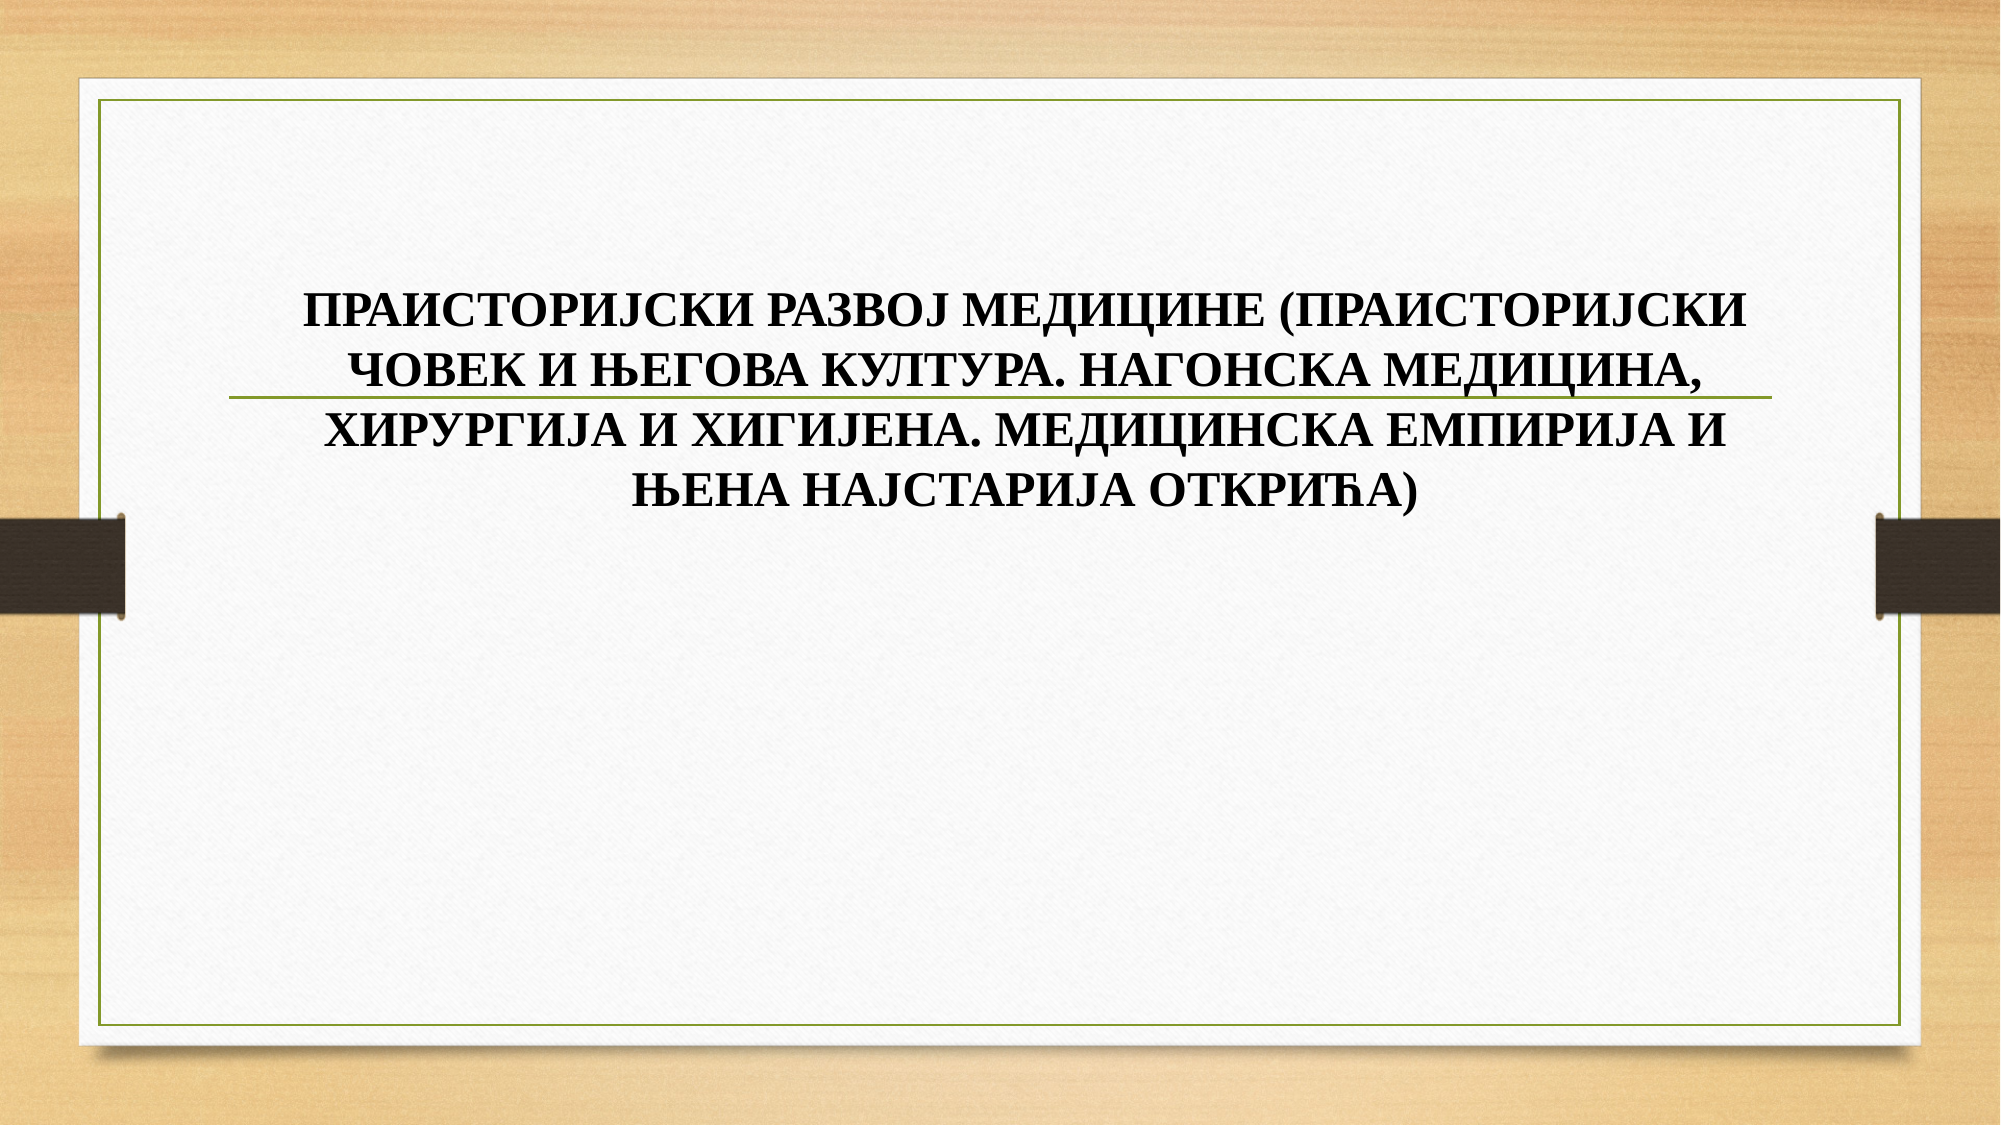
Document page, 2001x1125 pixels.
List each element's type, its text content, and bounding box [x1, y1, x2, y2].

title ПРАИСТОРИЈСКИ РАЗВОЈ МЕДИЦИНЕ (ПРАИСТОРИЈСКИ ЧОВЕК И ЊЕГОВА КУЛТУРА. НАГОНСКА МЕДИЦИНА, ХИРУРГИЈА И ХИГИЈЕНА. МЕДИЦИНСКА ЕМПИРИЈА И ЊЕНА НАЈСТАРИЈА ОТКРИЋА) [263, 298, 1787, 496]
picture [0, 0, 2001, 1125]
